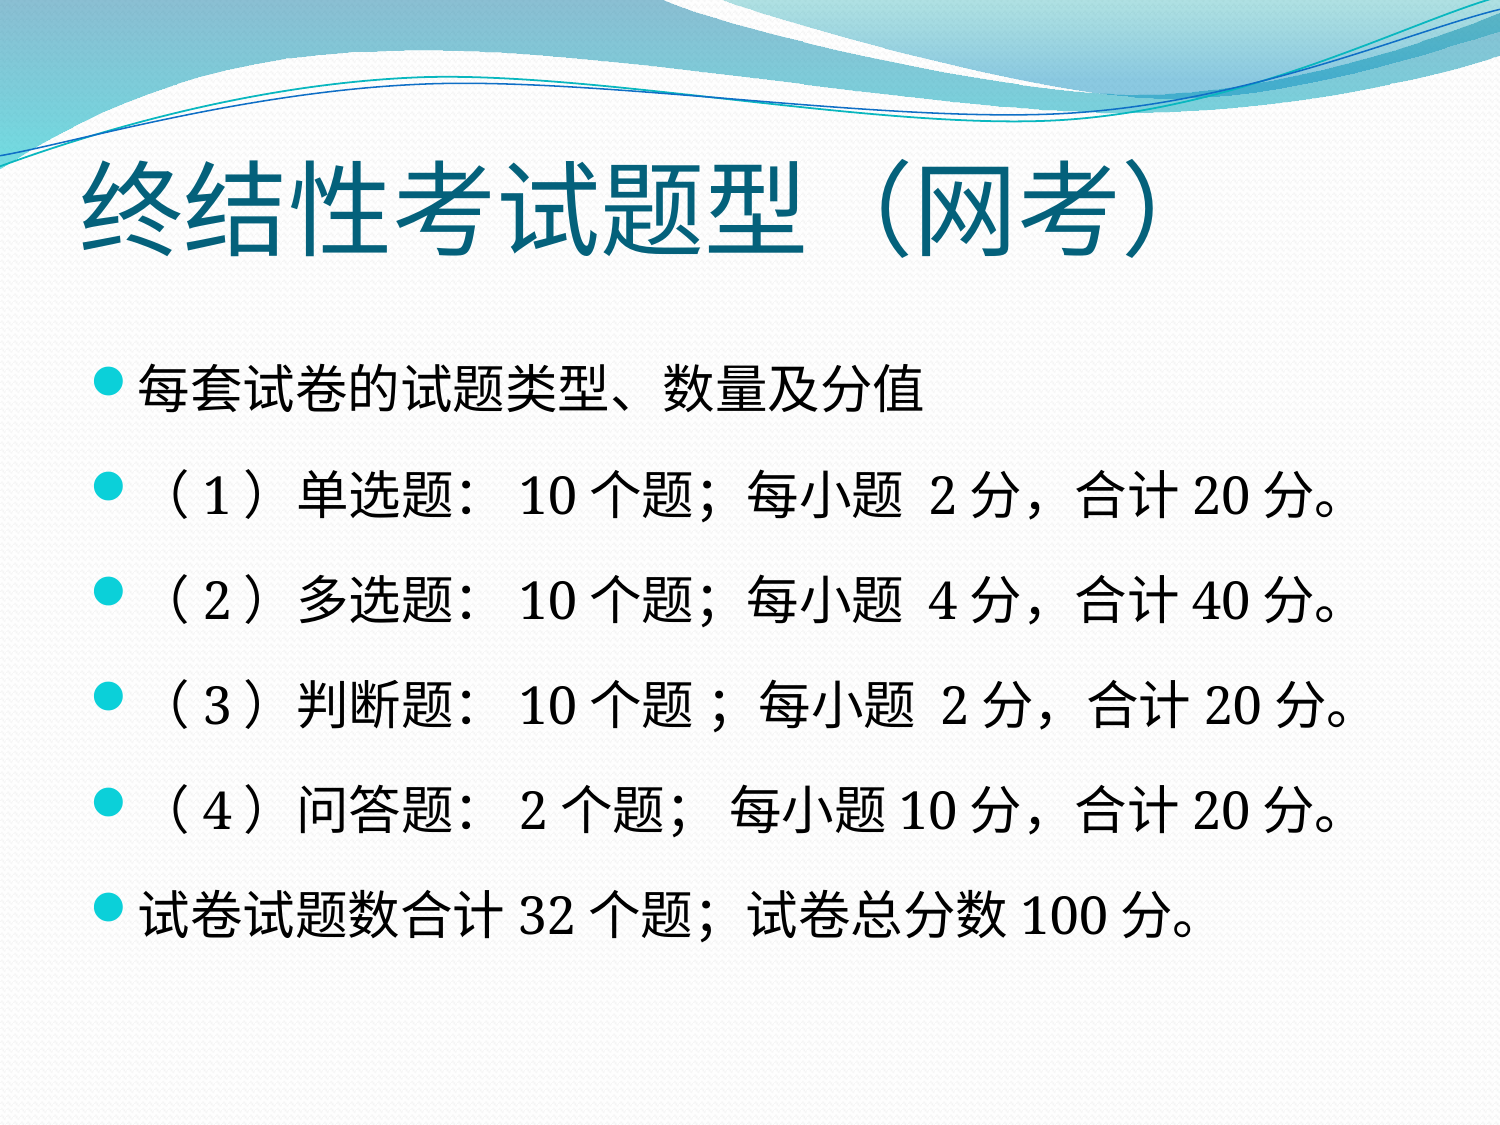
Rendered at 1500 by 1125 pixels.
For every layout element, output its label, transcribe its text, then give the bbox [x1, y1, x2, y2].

list 每套试卷的试题类型、数量及分值 （1）单选题：10个题；每小题 2分，合计20分。 （2）多选题：10个题；每小题 4分，合计40分。 （3）判断题：10个题 ；每小题 2分，合计20分。 （4）问答题：2个题； 每小题10分，合计20分。 试卷试题数合计32个题；试卷总分数100分。 [75, 317, 1388, 1038]
title 终结性考试题型（网考） [79, 82, 1430, 270]
